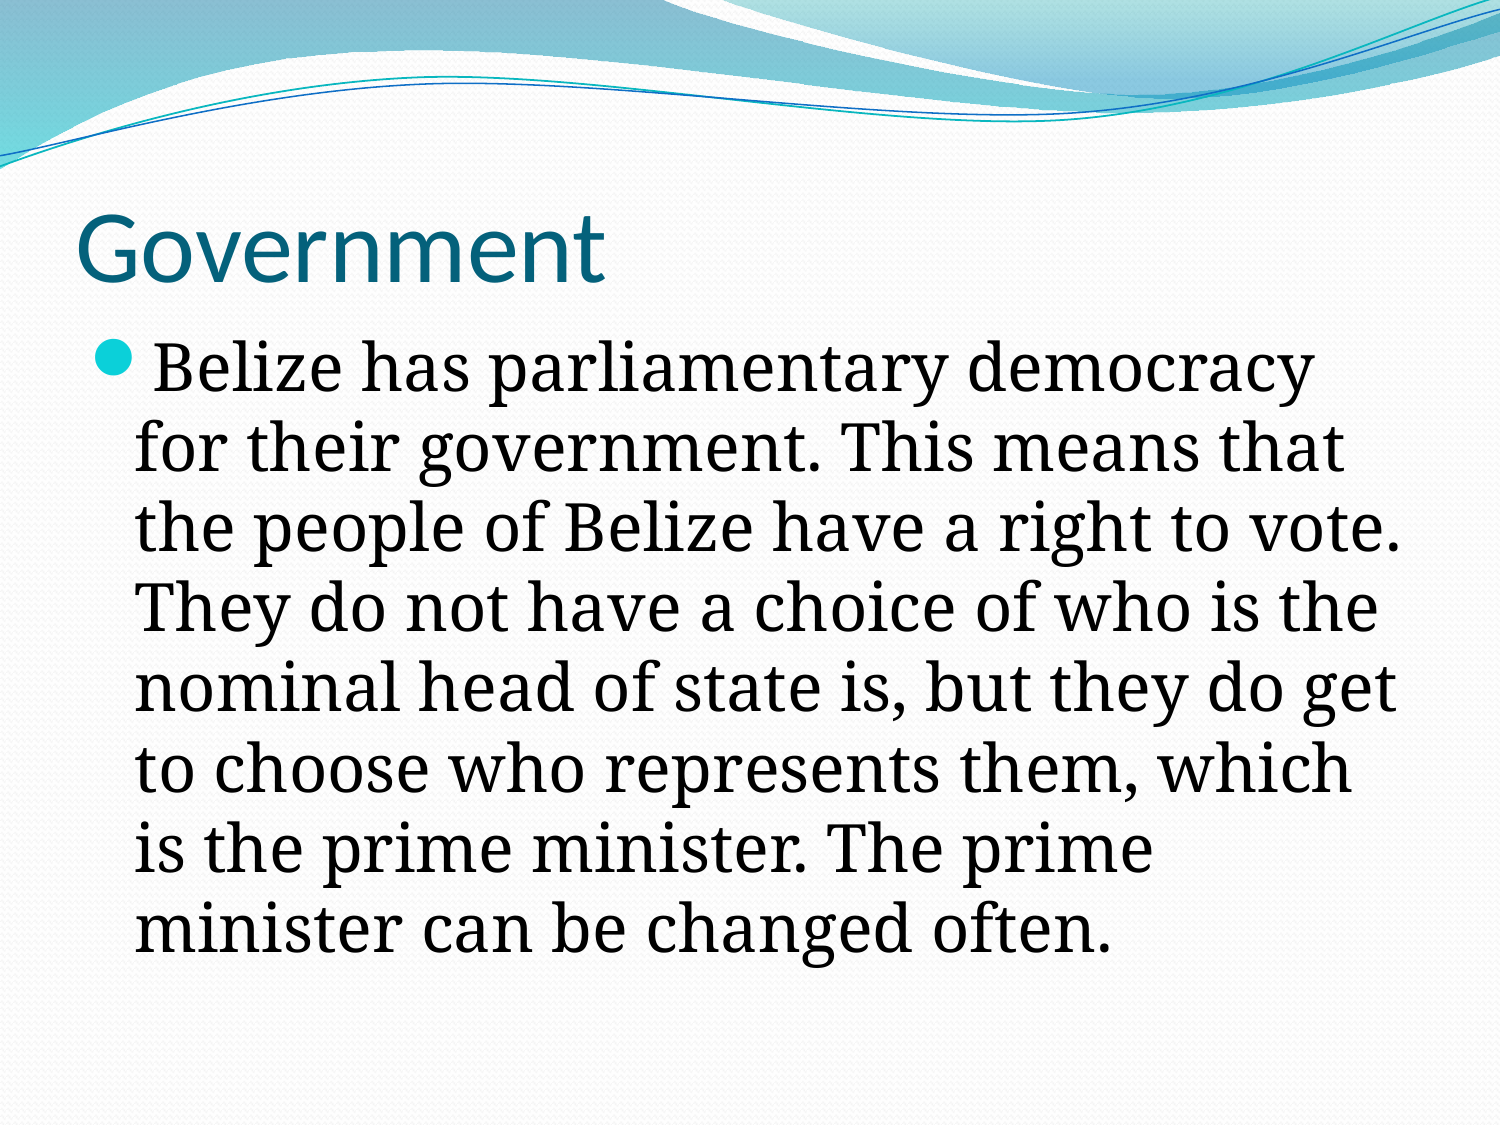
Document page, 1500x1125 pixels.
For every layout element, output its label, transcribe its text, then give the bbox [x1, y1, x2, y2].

title Government [75, 115, 1425, 303]
list Belize has parliamentary democracy for their government. This means that the people of Belize have a right to vote. They do not have a choice of who is the nominal head of state is, but they do get to choose who represents them, which is the prime minister. The prime minister can be changed often. [75, 317, 1425, 1038]
